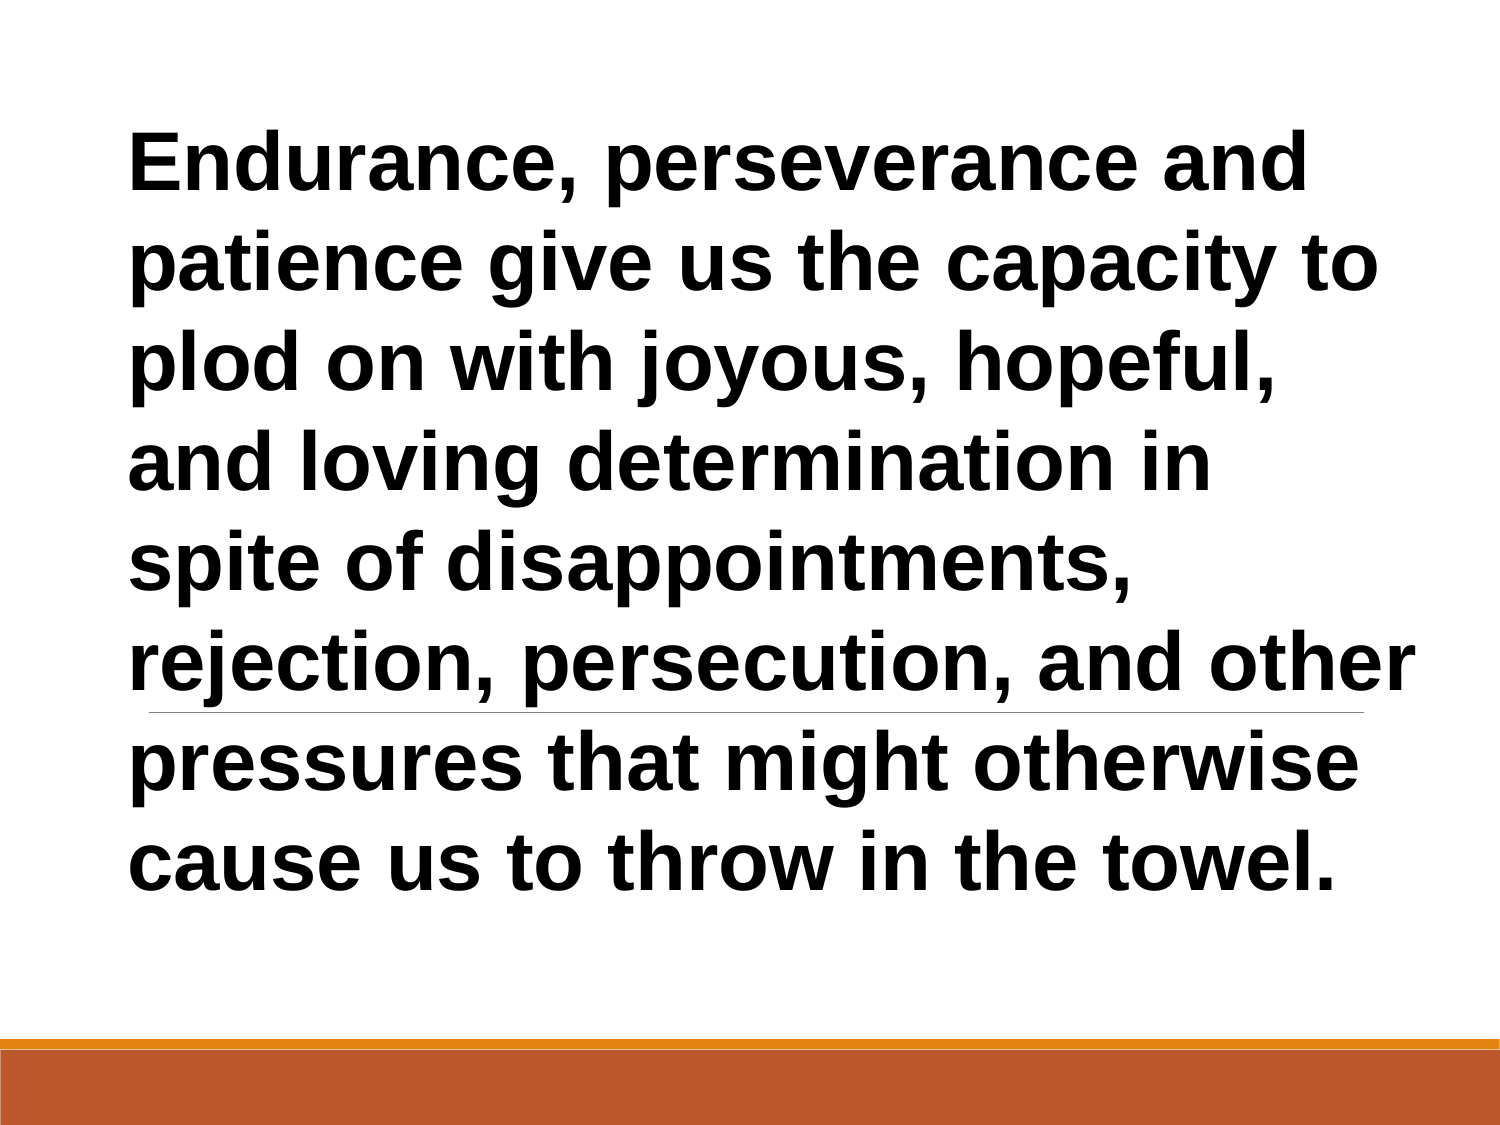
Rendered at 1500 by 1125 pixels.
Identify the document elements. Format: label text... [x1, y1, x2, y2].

text_box Endurance, perseverance and patience give us the capacity to plod on with joyous, hopeful, and loving determination in spite of disappointments, rejection, persecution, and other pressures that might otherwise cause us to throw in the towel. [112, 99, 1438, 915]
